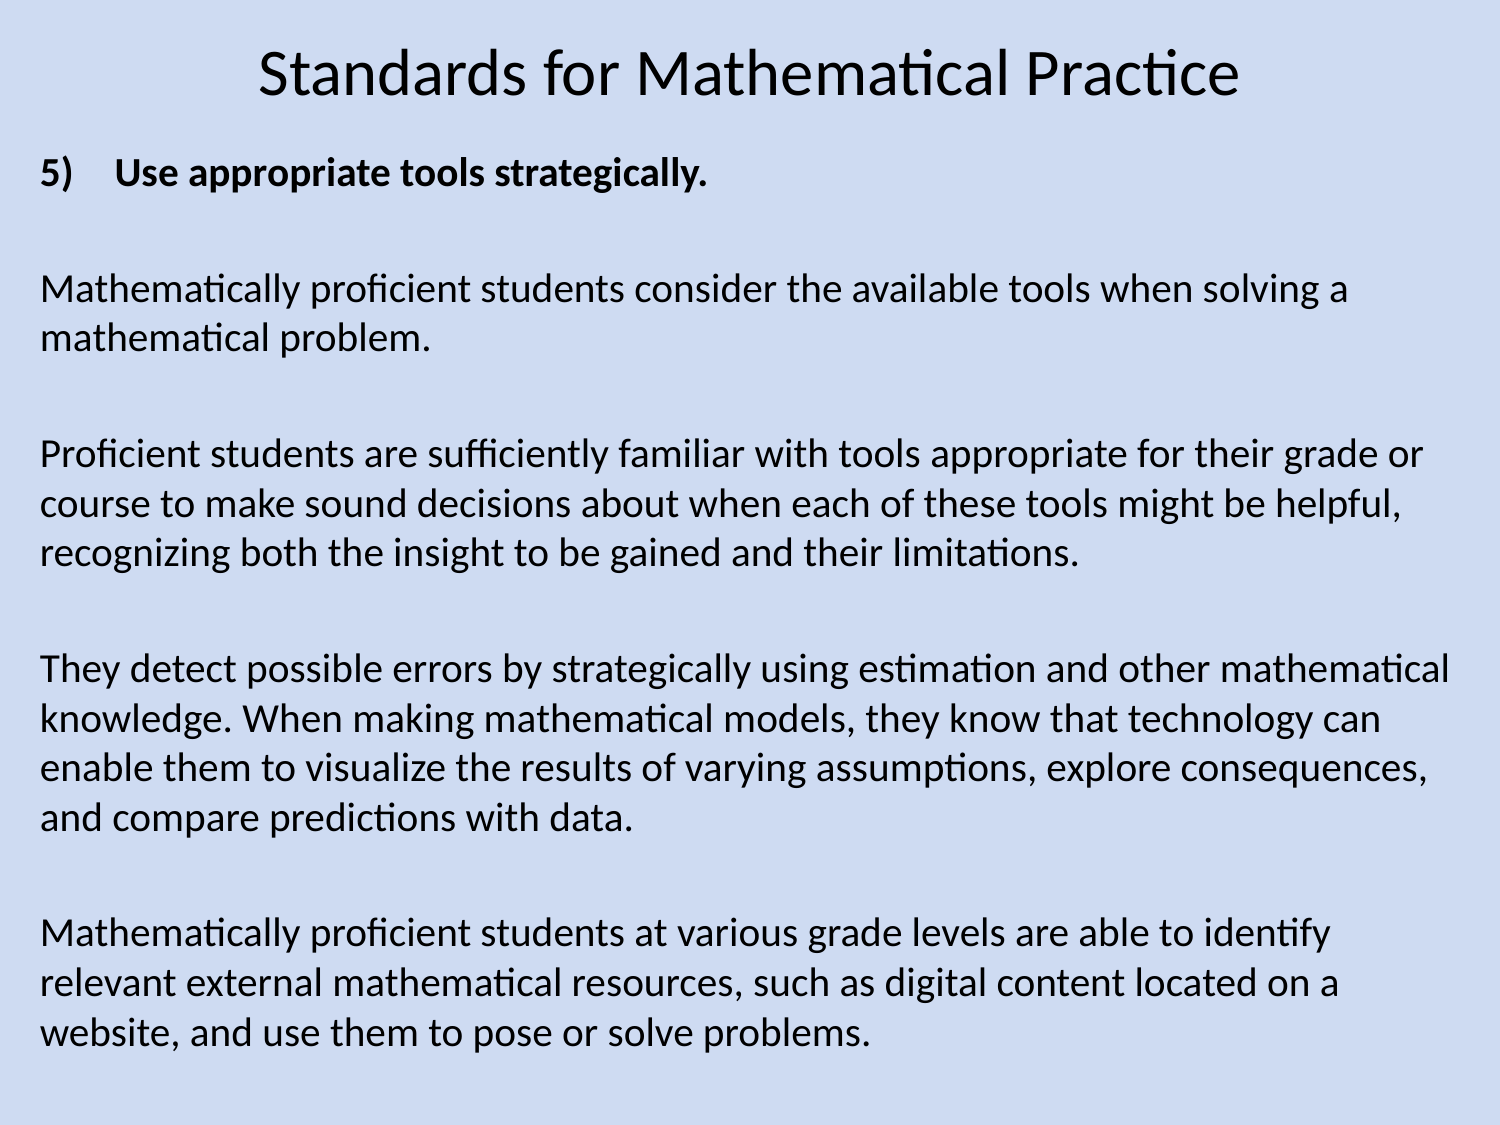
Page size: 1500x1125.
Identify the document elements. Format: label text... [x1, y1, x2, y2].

title Standards for Mathematical Practice [75, 0, 1425, 137]
list Use appropriate tools strategically. Mathematically proficient students consider the available tools when solving a mathematical problem. Proficient students are sufficiently familiar with tools appropriate for their grade or course to make sound decisions about when each of these tools might be helpful, recognizing both the insight to be gained and their limitations. They detect possible errors by strategically using estimation and other mathematical knowledge. When making mathematical models, they know that technology can enable them to visualize the results of varying assumptions, explore consequences, and compare predictions with data. Mathematically proficient students at various grade levels are able to identify relevant external mathematical resources, such as digital content located on a website, and use them to pose or solve problems. [24, 137, 1475, 1075]
